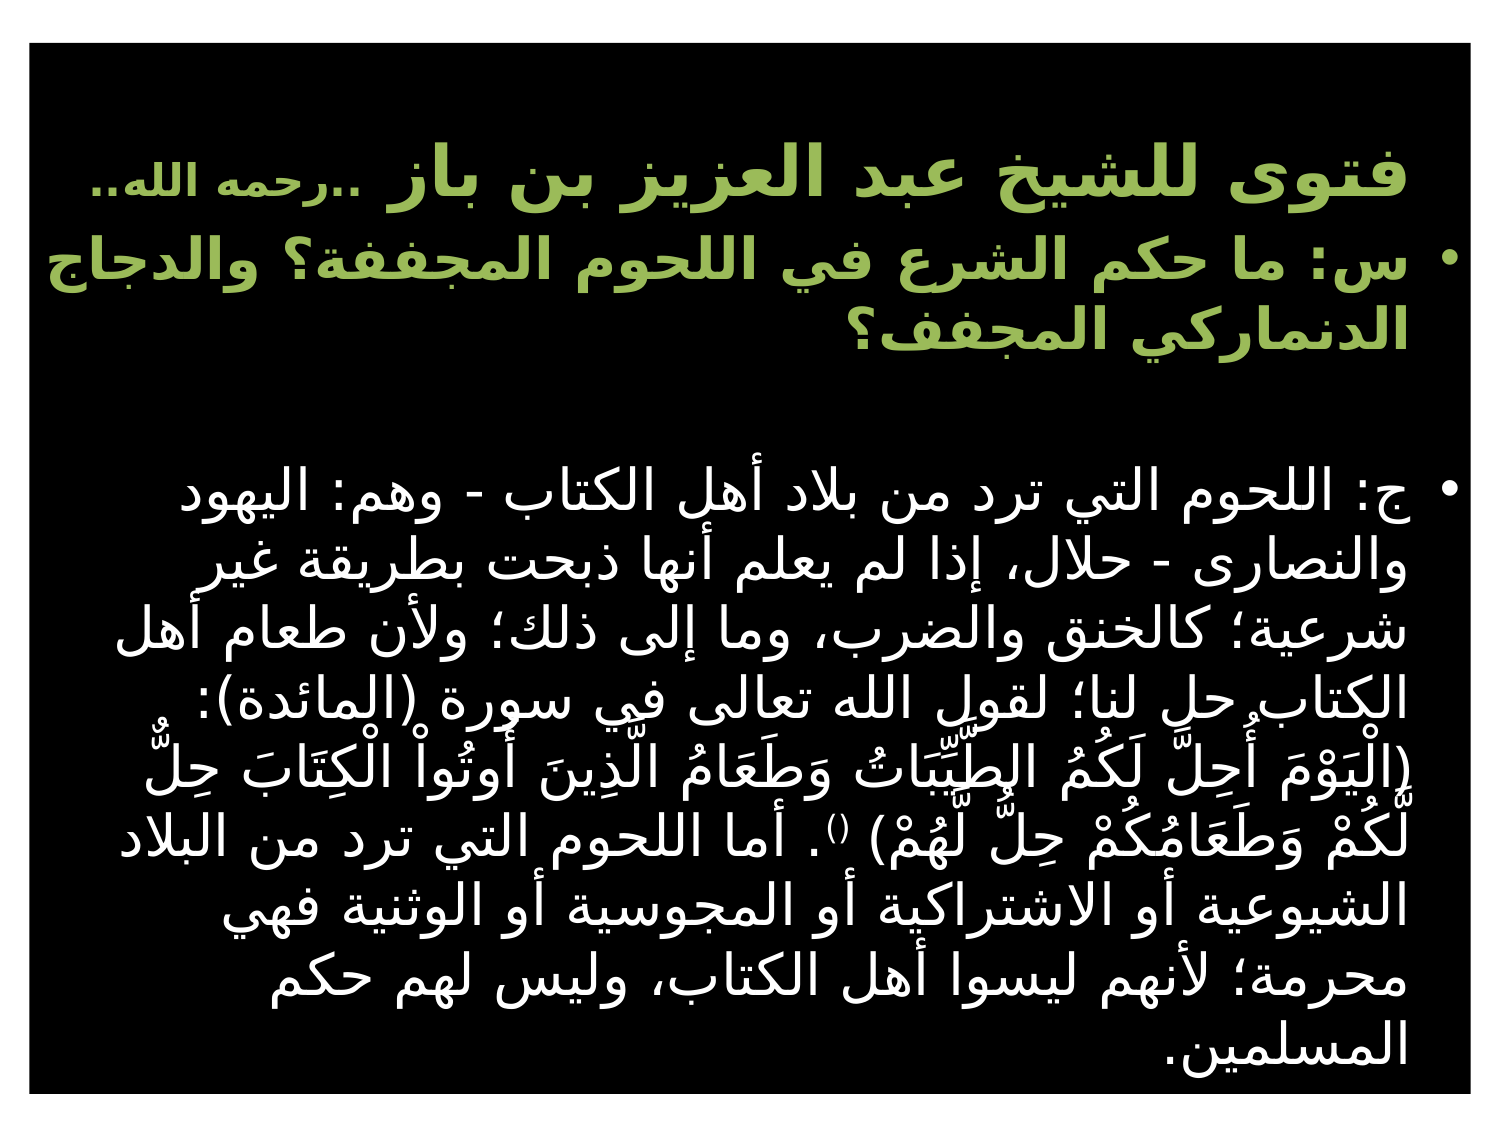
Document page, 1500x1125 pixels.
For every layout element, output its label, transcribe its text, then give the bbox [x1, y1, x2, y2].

list فتوى للشيخ عبد العزيز بن باز ..رحمه الله.. س: ما حكم الشرع في اللحوم المجففة؟ والدجاج الدنماركي المجفف؟ ج: اللحوم التي ترد من بلاد أهل الكتاب - وهم: اليهود والنصارى - حلال، إذا لم يعلم أنها ذبحت بطريقة غير شرعية؛ كالخنق والضرب، وما إلى ذلك؛ ولأن طعام أهل الكتاب حل لنا؛ لقول الله تعالى في سورة (المائدة): ﴿الْيَوْمَ أُحِلَّ لَكُمُ الطَّيِّبَاتُ وَطَعَامُ الَّذِينَ أُوتُواْ الْكِتَابَ حِلٌّ لَّكُمْ وَطَعَامُكُمْ حِلُّ لَّهُمْ﴾ (). أما اللحوم التي ترد من البلاد الشيوعية أو الاشتراكية أو المجوسية أو الوثنية فهي محرمة؛ لأنهم ليسوا أهل الكتاب، وليس لهم حكم المسلمين. [29, 42, 1471, 1094]
